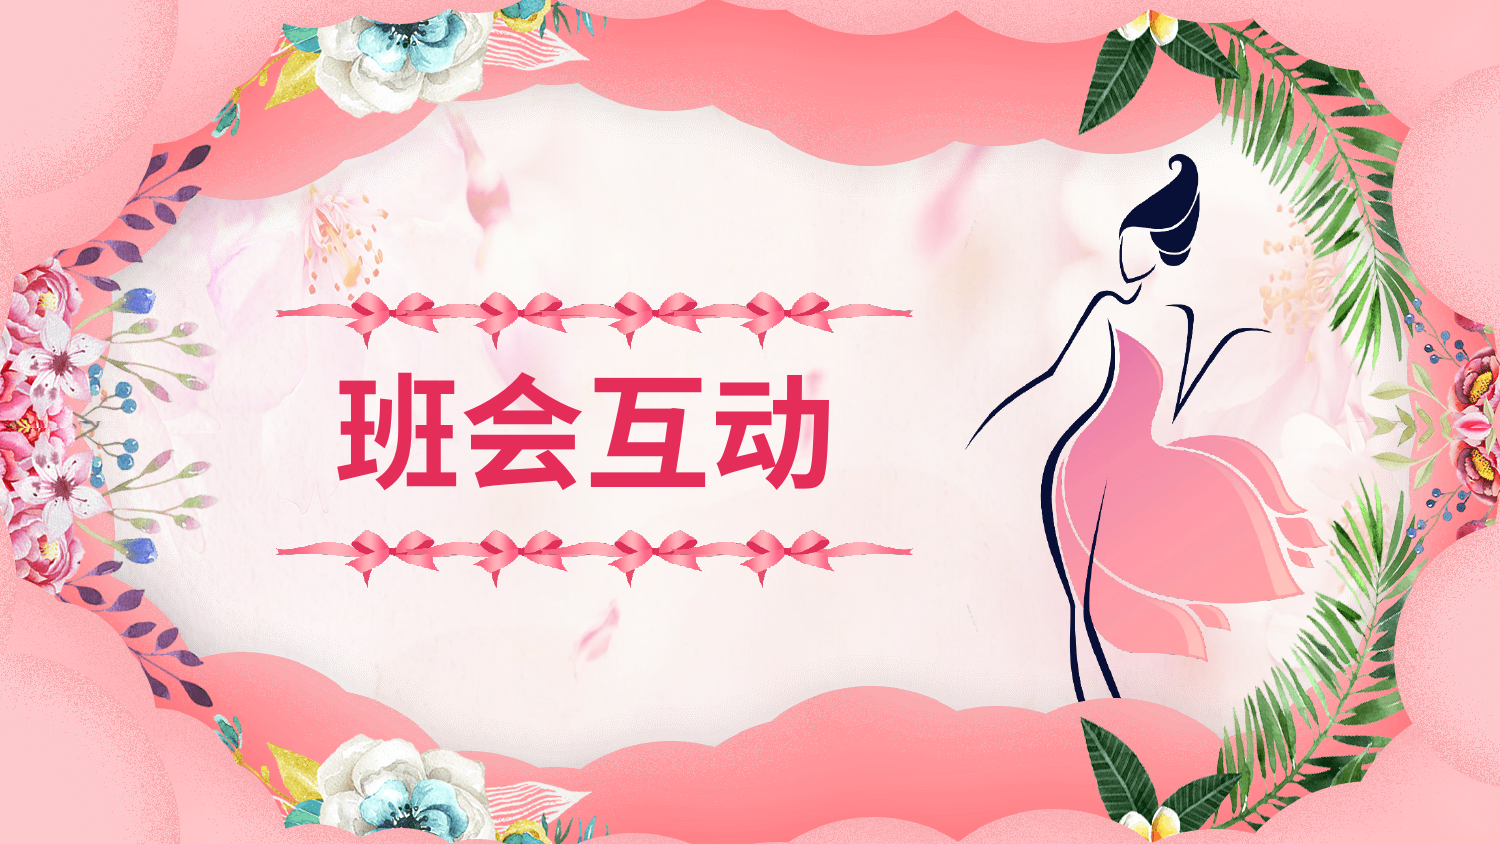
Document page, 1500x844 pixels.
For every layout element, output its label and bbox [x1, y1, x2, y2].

text_box [266, 526, 919, 593]
text_box [0, 0, 1500, 844]
text_box [266, 287, 919, 355]
